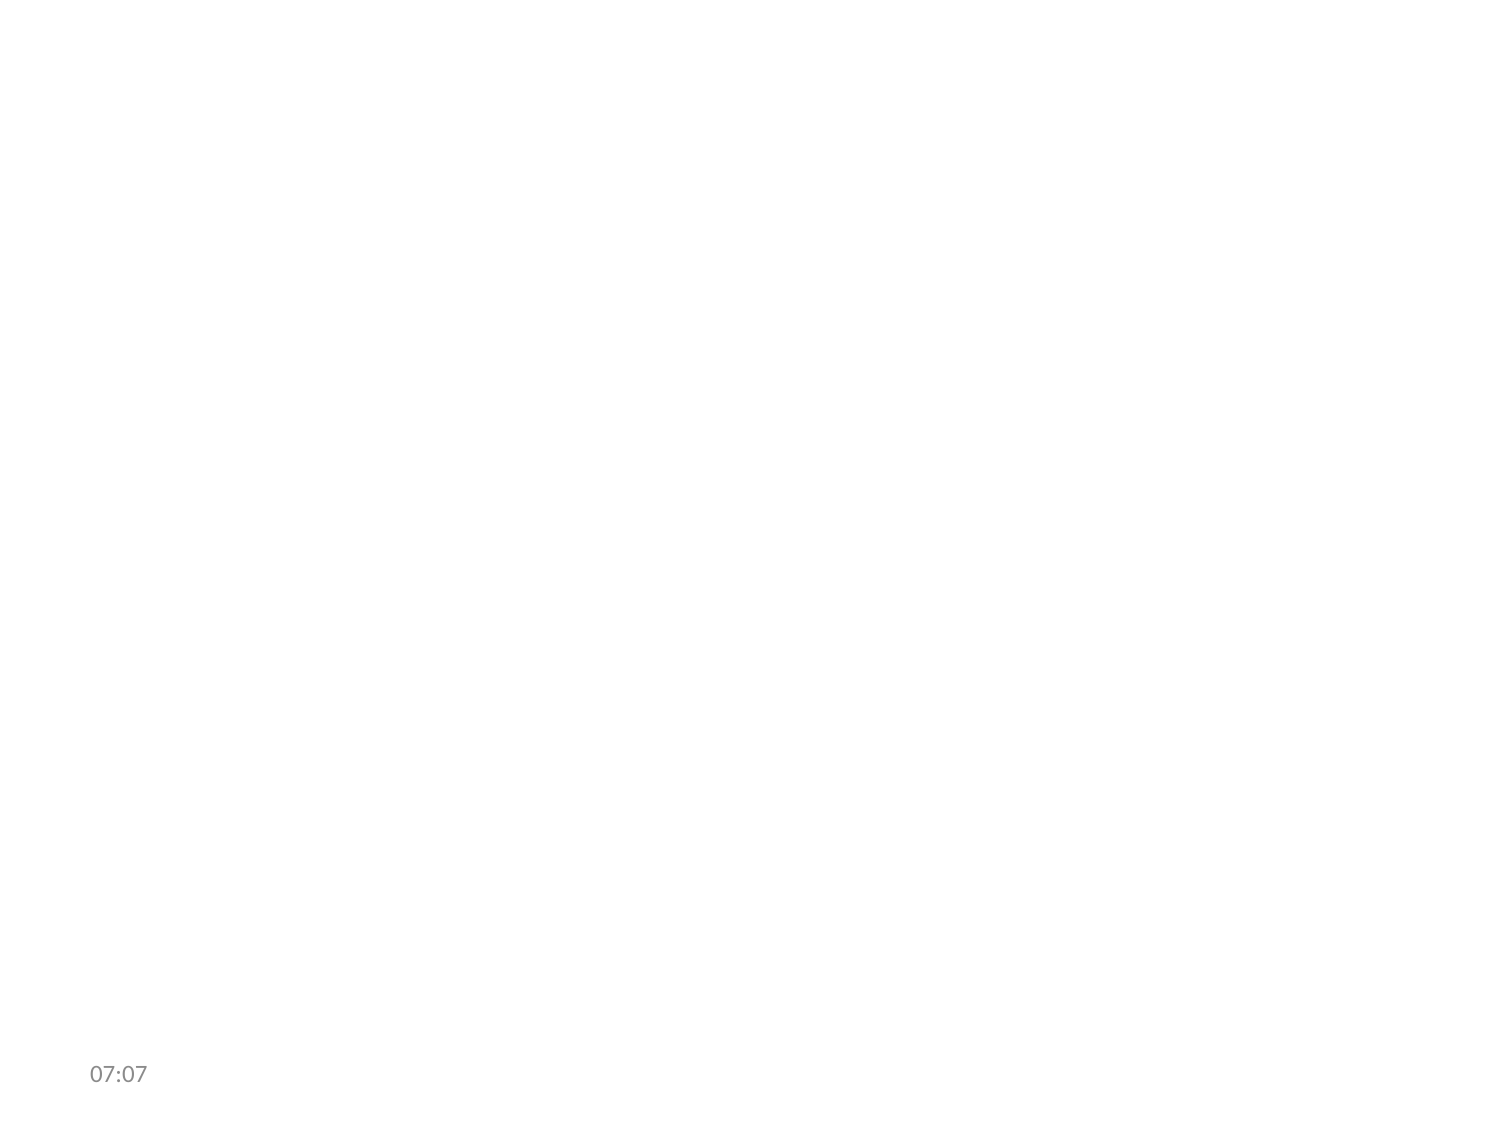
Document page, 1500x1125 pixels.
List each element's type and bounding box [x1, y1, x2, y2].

slide_number [75, 1042, 425, 1103]
